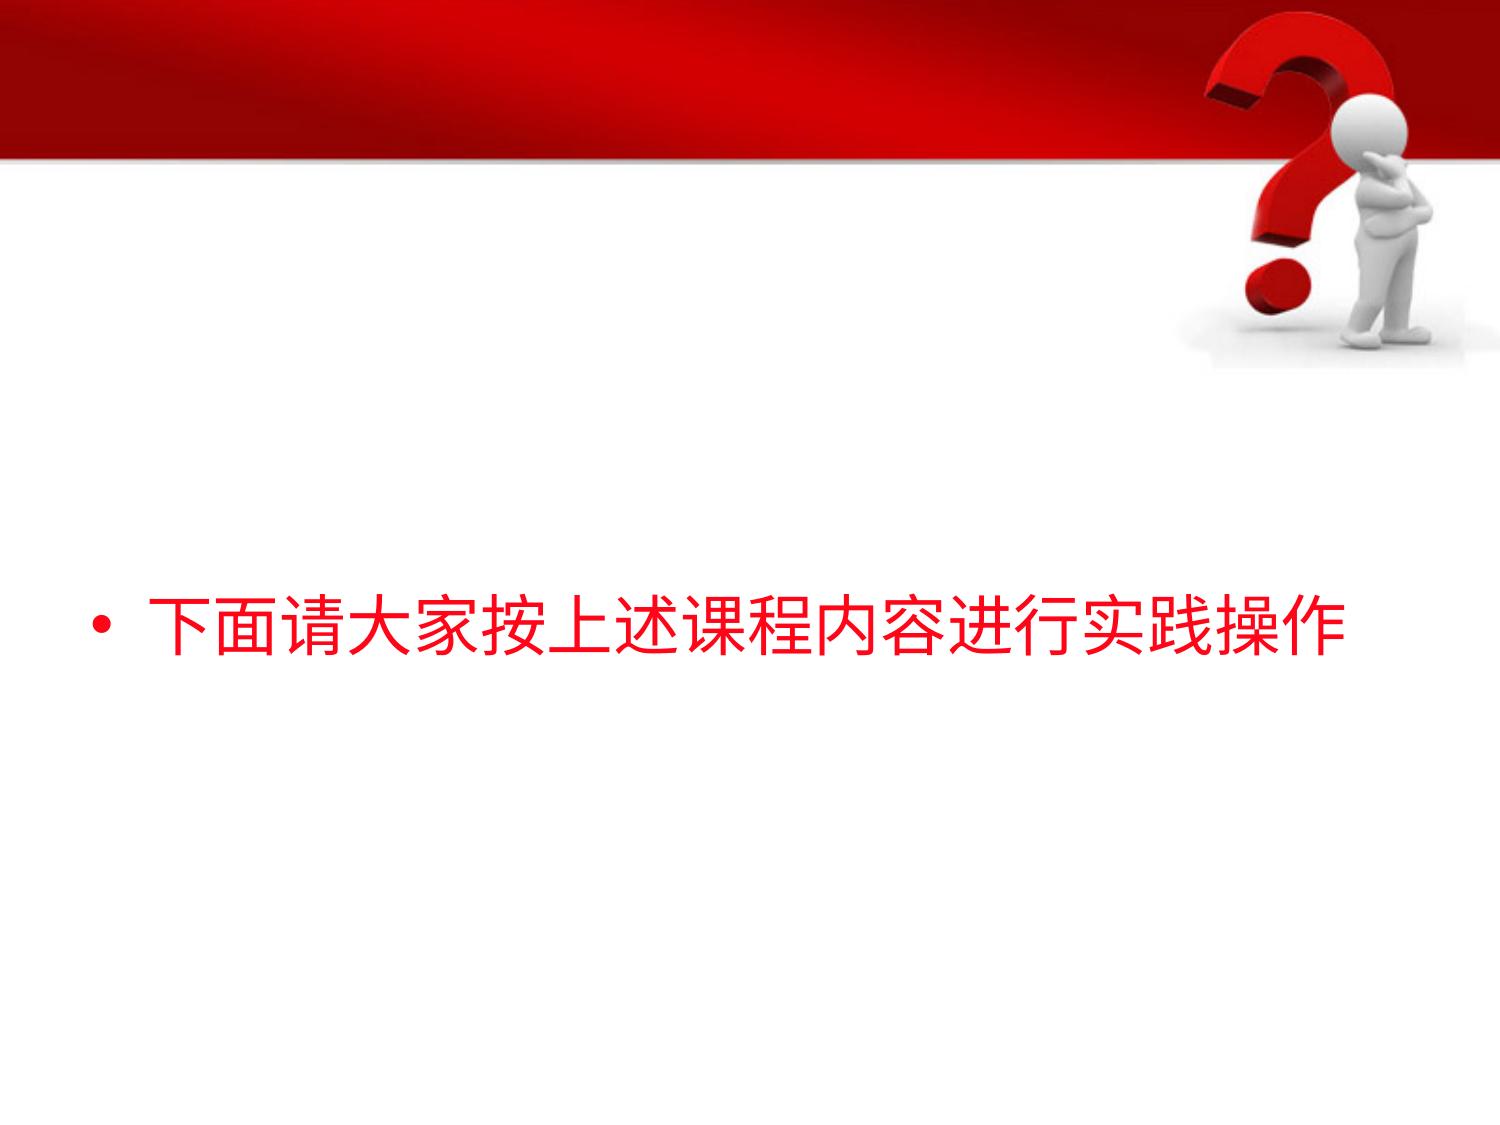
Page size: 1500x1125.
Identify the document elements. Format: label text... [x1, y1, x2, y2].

picture [0, 0, 1500, 1125]
list 下面请大家按上述课程内容进行实践操作 [75, 222, 1388, 1005]
